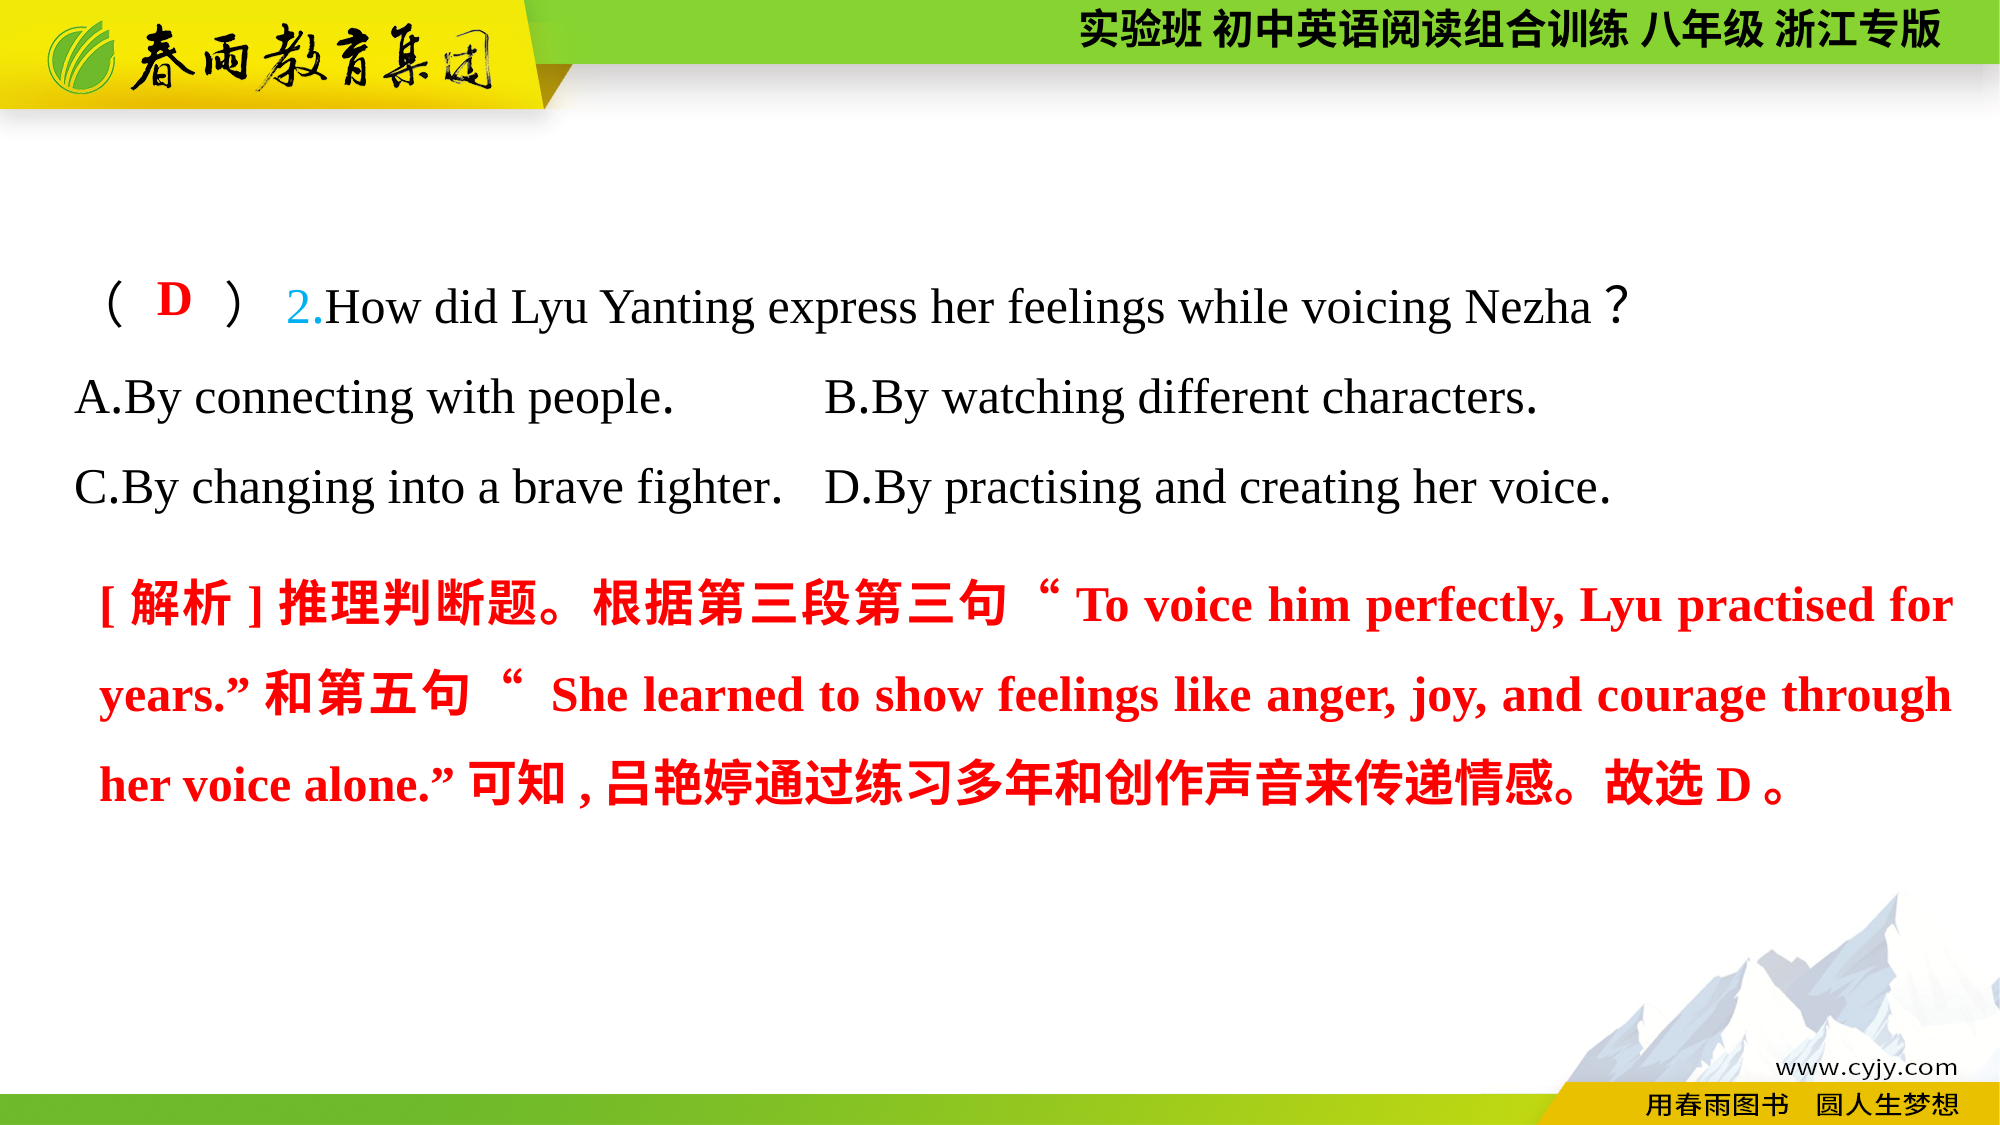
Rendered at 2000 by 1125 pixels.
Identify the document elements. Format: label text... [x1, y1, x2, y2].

list （ ）2.How did Lyu Yanting express her feelings while voicing Nezha？ A.By connecting with people. B.By watching different characters. C.By changing into a brave fighter. D.By practising and creating her voice. [59, 236, 1944, 513]
text_box D [142, 257, 208, 333]
picture [0, 0, 2000, 1125]
text_box [解析]推理判断题。根据第三段第三句“To voice him perfectly, Lyu practised for years.”和第五句“ She learned to show feelings like anger, joy, and courage through her voice alone.”可知,吕艳婷通过练习多年和创作声音来传递情感。故选D。 [84, 534, 1969, 820]
